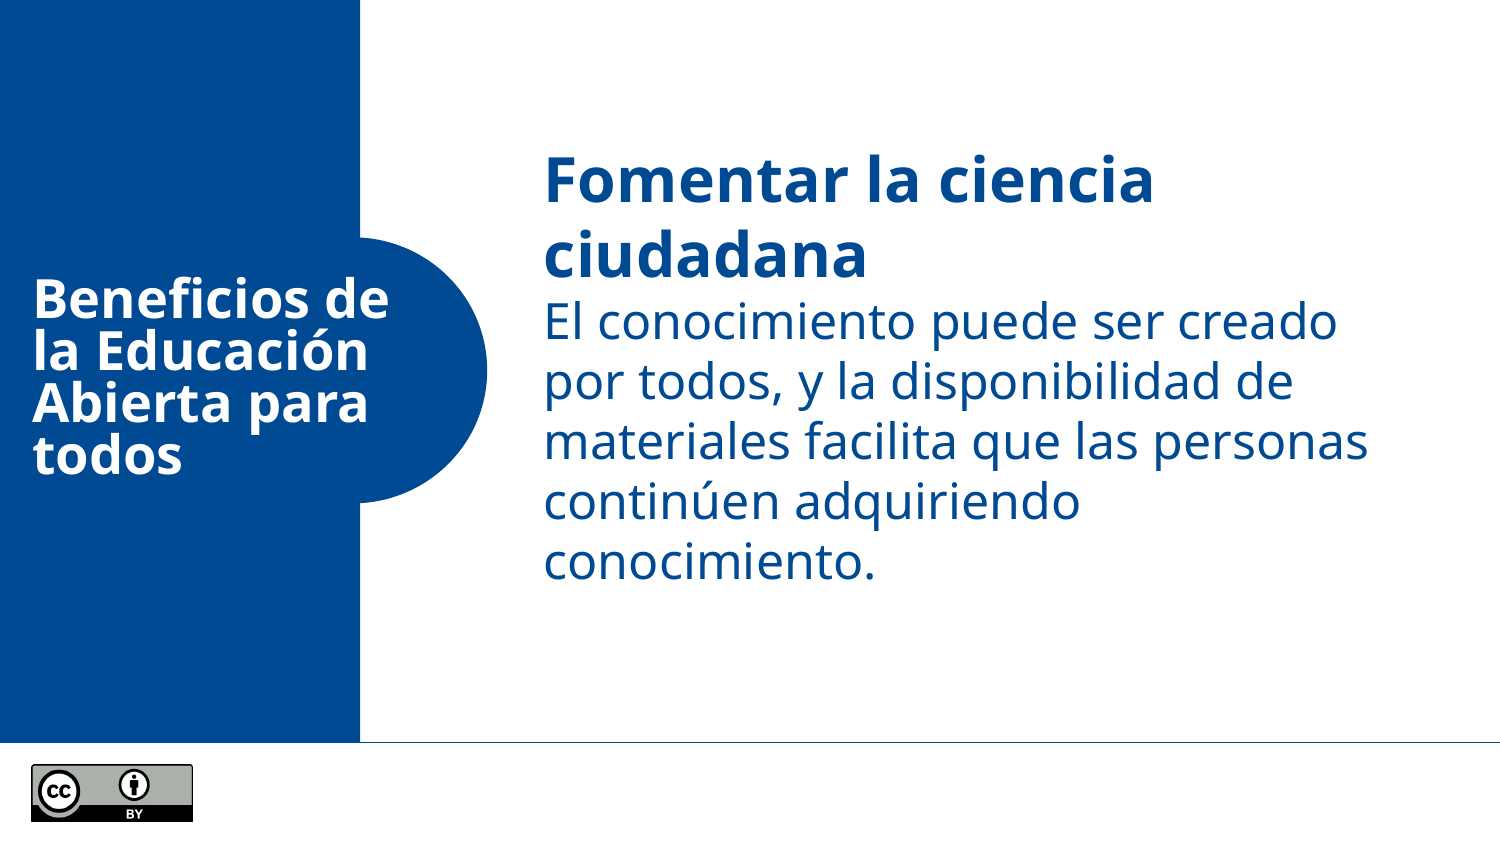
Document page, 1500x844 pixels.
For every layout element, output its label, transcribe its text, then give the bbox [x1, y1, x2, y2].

text_box Fomentar la ciencia ciudadana El conocimiento puede ser creado por todos, y la disponibilidad de materiales facilita que las personas continúen adquiriendo conocimiento. [528, 124, 1416, 605]
text_box [0, 750, 1500, 844]
picture [31, 764, 193, 822]
text_box [322, 500, 383, 504]
text_box [0, 0, 361, 742]
text_box [275, 237, 488, 486]
text_box Beneficios de la Educación Abierta para todos [17, 261, 420, 500]
